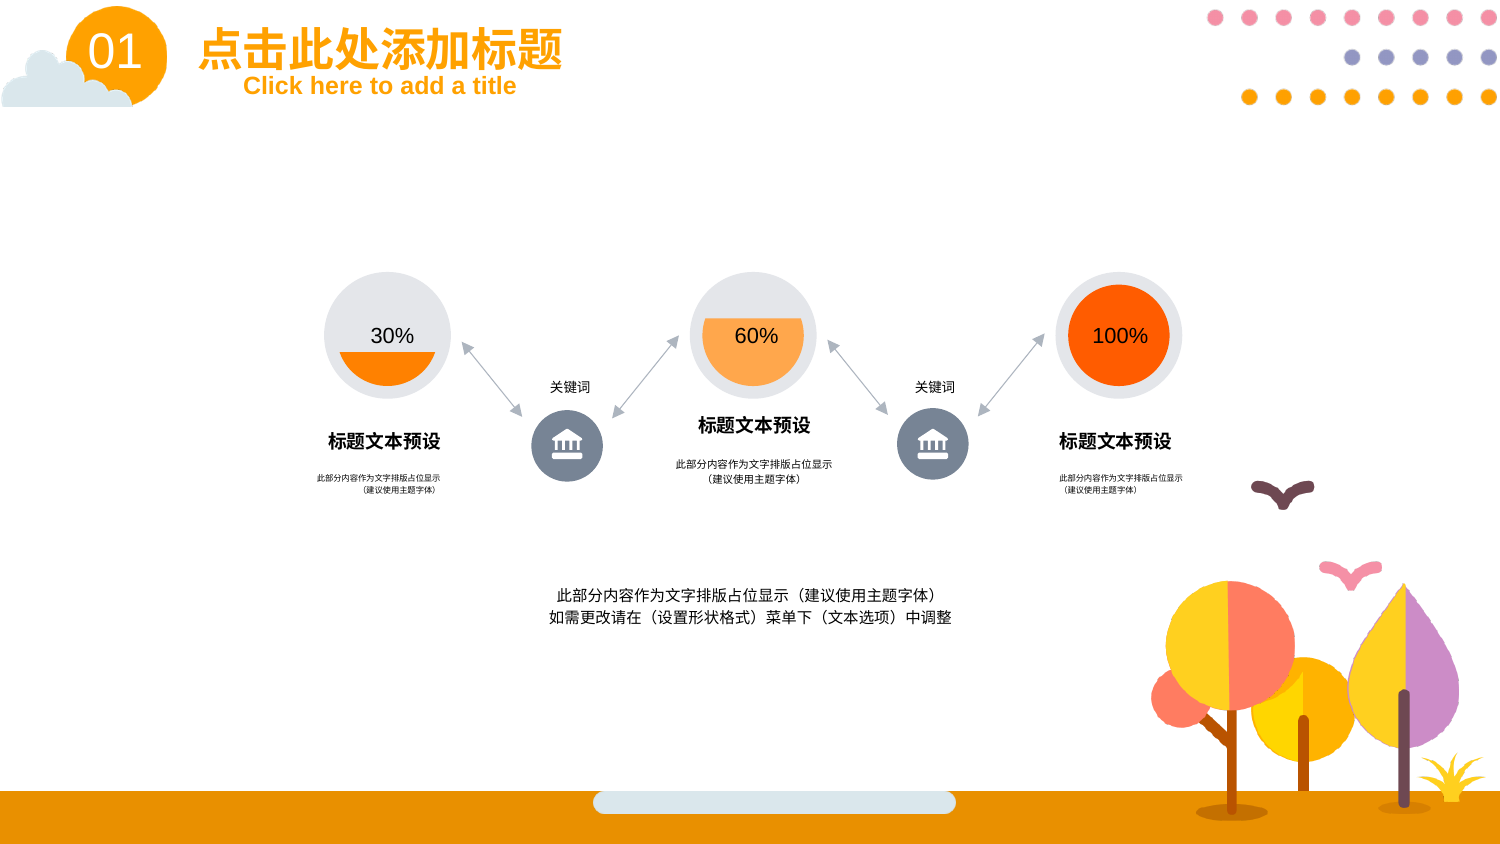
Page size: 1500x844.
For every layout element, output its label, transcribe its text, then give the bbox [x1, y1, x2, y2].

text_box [234, 422, 456, 512]
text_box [827, 339, 888, 415]
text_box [1044, 422, 1266, 512]
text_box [148, 12, 613, 108]
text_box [461, 341, 523, 417]
text_box 此部分内容作为文字排版占位显示（建议使用主题字体） 如需更改请在（设置形状格式）菜单下（文本选项）中调整 [435, 574, 1066, 635]
text_box [1071, 356, 1167, 388]
text_box 60% [704, 314, 809, 356]
picture [66, 6, 167, 11]
text_box 30% [340, 314, 445, 356]
picture [1183, 0, 1500, 119]
picture [0, 50, 148, 107]
text_box [705, 356, 801, 388]
text_box [1055, 271, 1183, 399]
text_box [1071, 283, 1166, 314]
text_box [324, 271, 451, 399]
text_box 01 [57, 11, 173, 87]
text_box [897, 408, 969, 480]
text_box 关键词 [523, 371, 612, 403]
text_box 关键词 [888, 371, 977, 403]
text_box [977, 333, 1045, 417]
text_box [338, 351, 435, 388]
picture [0, 480, 1500, 844]
text_box [689, 271, 817, 399]
text_box 100% [1068, 314, 1173, 356]
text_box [531, 410, 603, 482]
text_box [612, 335, 679, 419]
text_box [628, 406, 881, 500]
